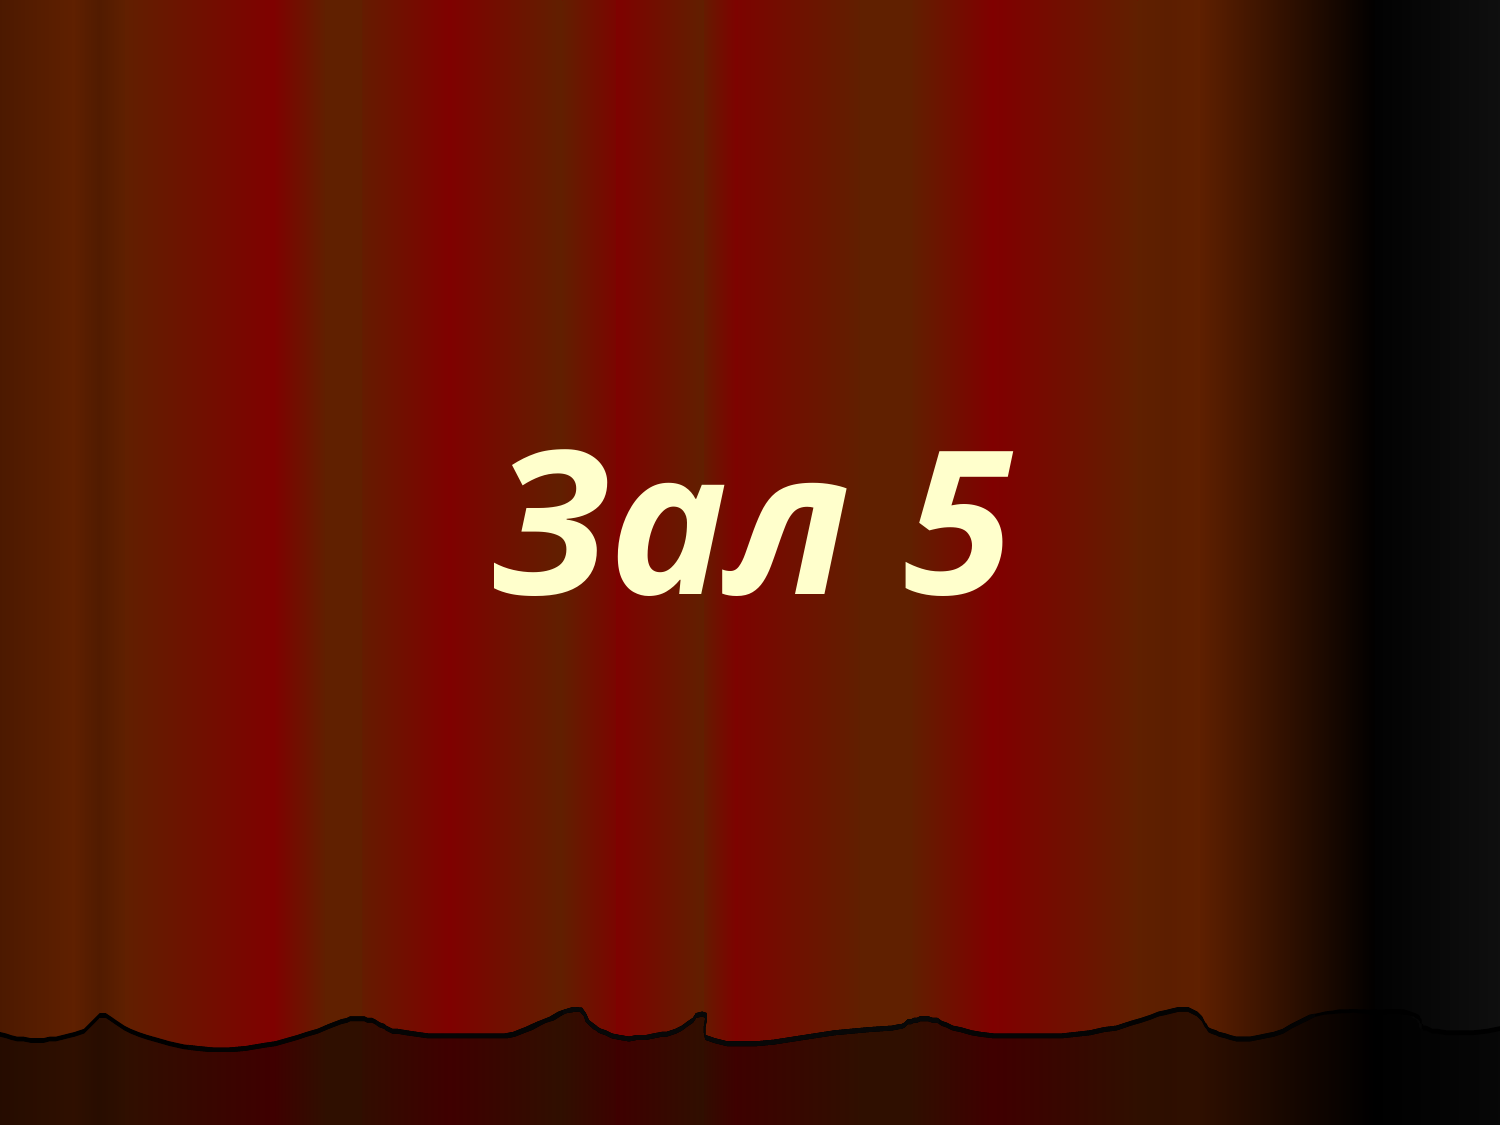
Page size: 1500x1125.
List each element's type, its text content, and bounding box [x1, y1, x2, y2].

title Зал 5 [76, 420, 1427, 609]
